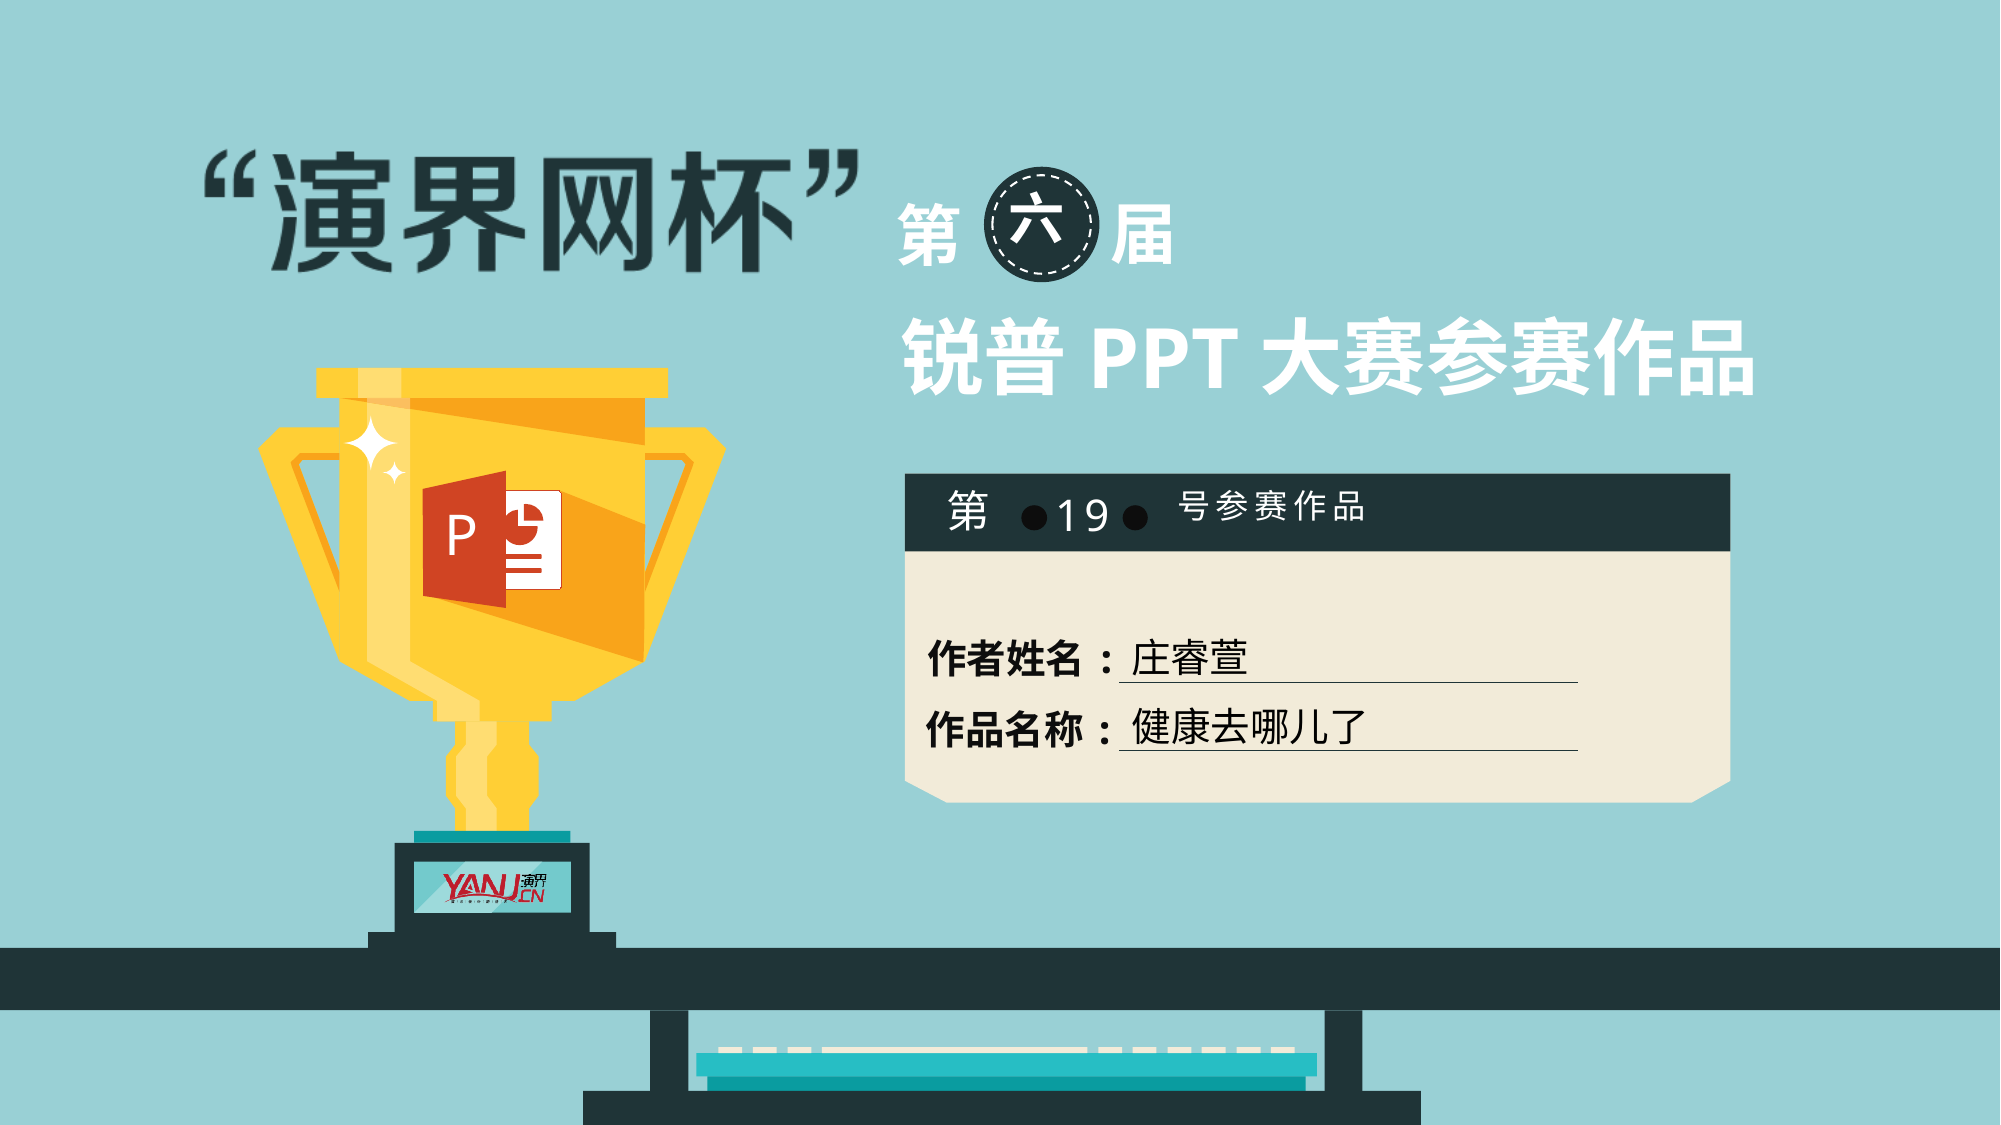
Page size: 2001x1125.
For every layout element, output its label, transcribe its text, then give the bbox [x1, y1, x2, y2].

text_box [0, 0, 2000, 947]
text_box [258, 383, 727, 947]
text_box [904, 473, 1731, 803]
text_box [422, 470, 562, 608]
text_box 锐普PPT大赛参赛作品 [880, 295, 1886, 416]
picture [50, 101, 1012, 383]
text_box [0, 947, 2000, 1125]
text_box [1012, 166, 1217, 283]
